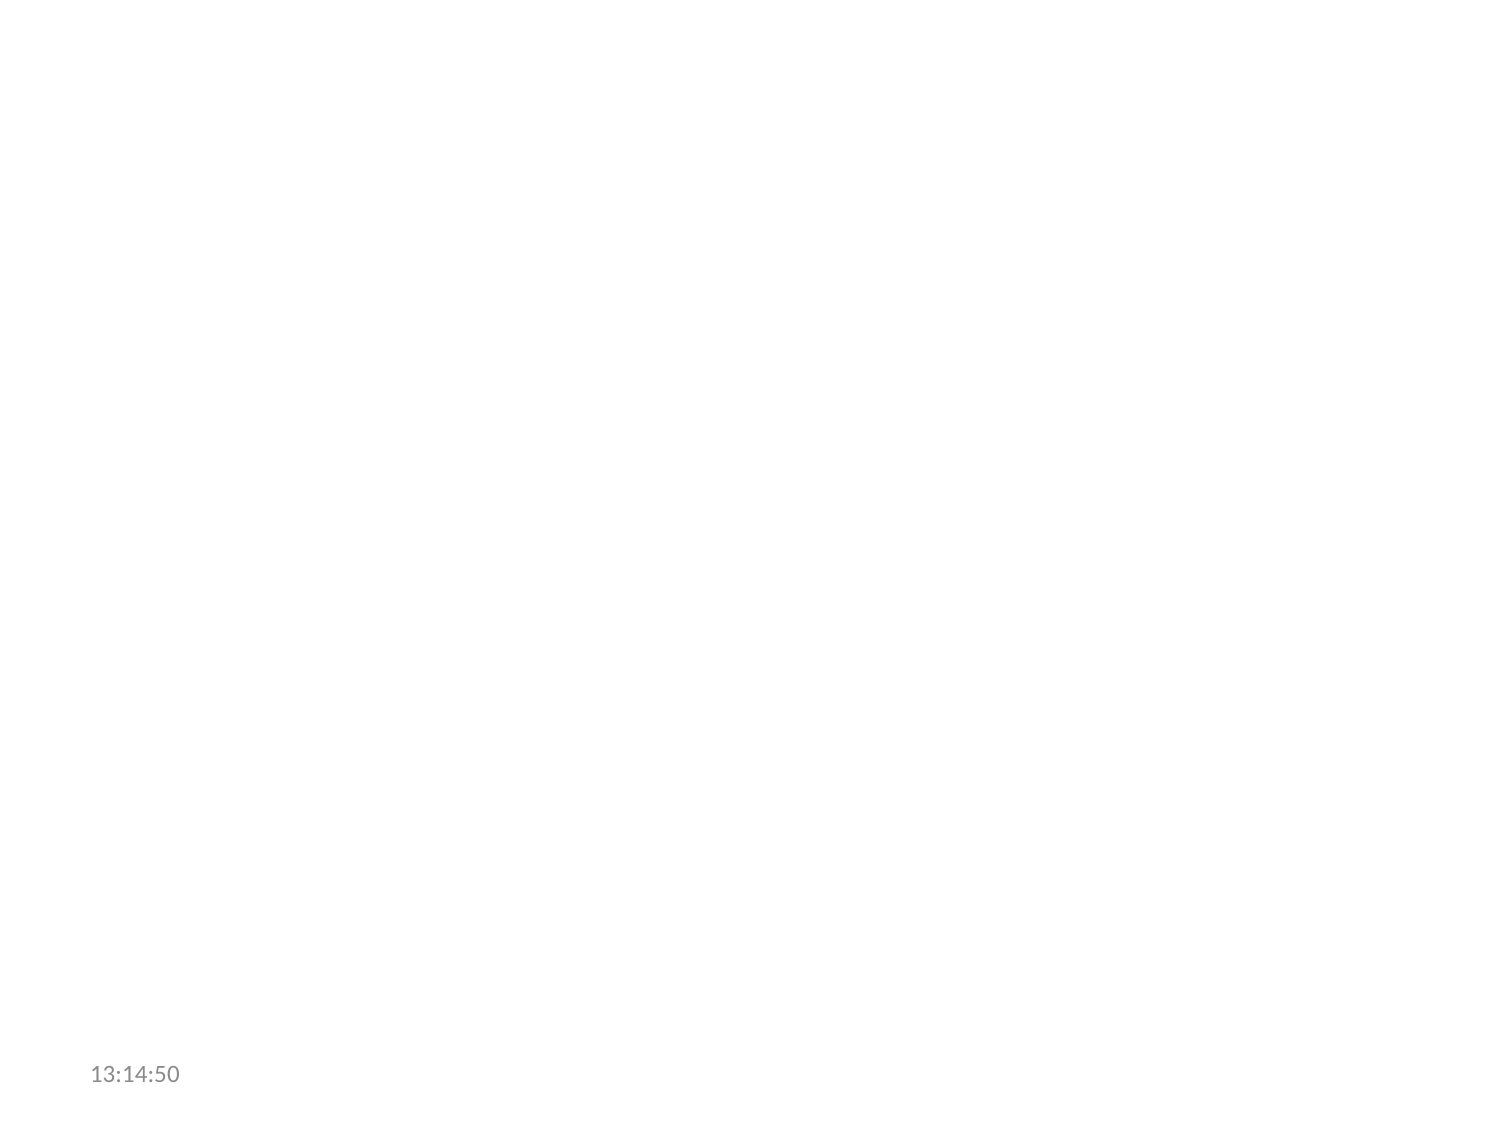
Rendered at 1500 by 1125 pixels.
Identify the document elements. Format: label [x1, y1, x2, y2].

slide_number [75, 1042, 425, 1103]
